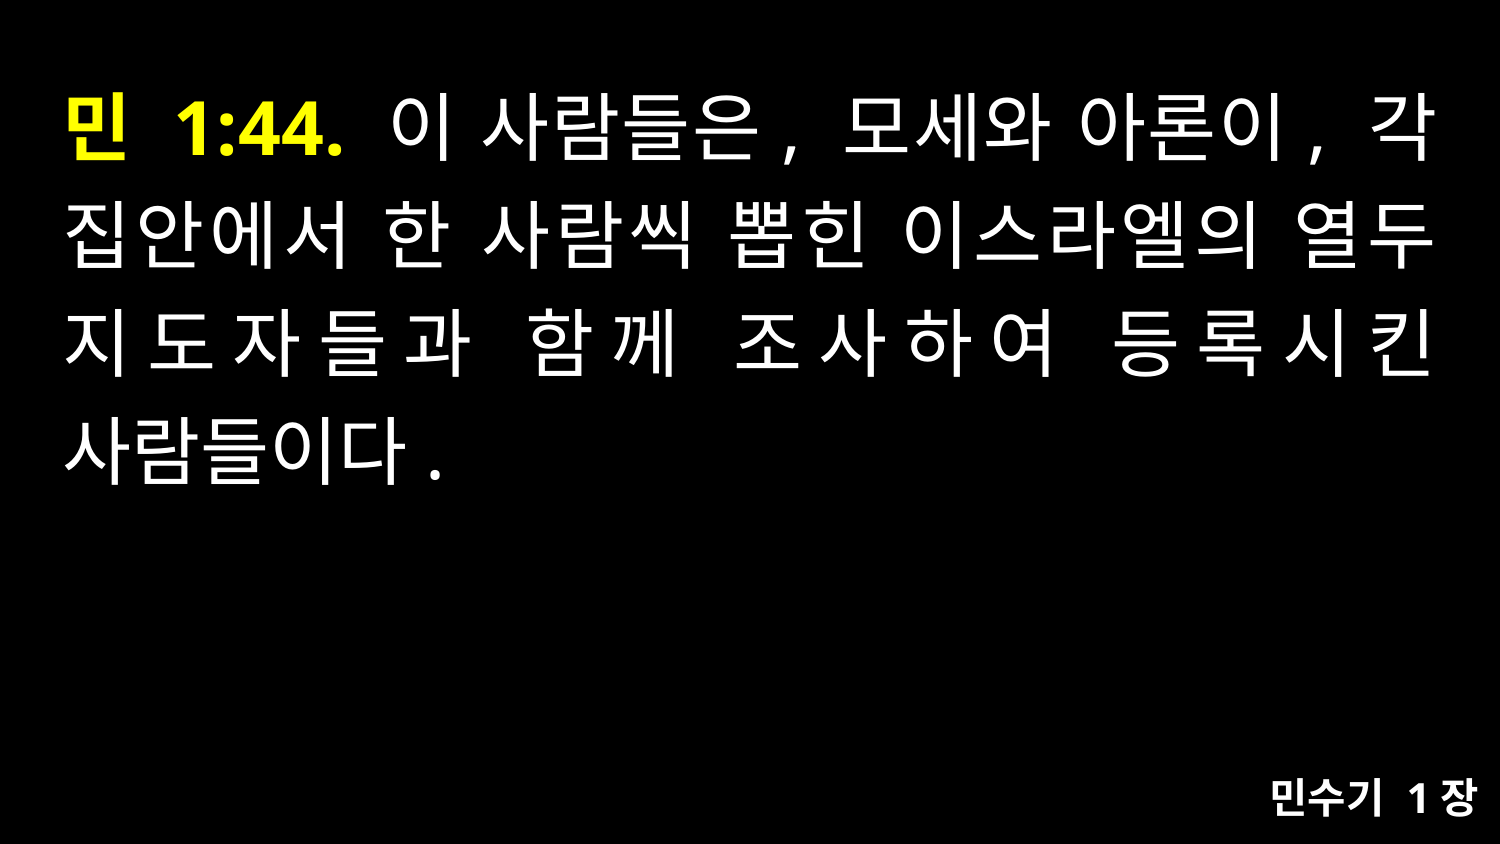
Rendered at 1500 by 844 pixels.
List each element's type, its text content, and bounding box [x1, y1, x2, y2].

subtitle 민수기 1장 [916, 770, 1500, 844]
title 민 1:44. 이 사람들은, 모세와 아론이, 각 집안에서 한 사람씩 뽑힌 이스라엘의 열두 지도자들과 함께 조사하여 등록시킨 사람들이다. [0, 0, 1500, 844]
